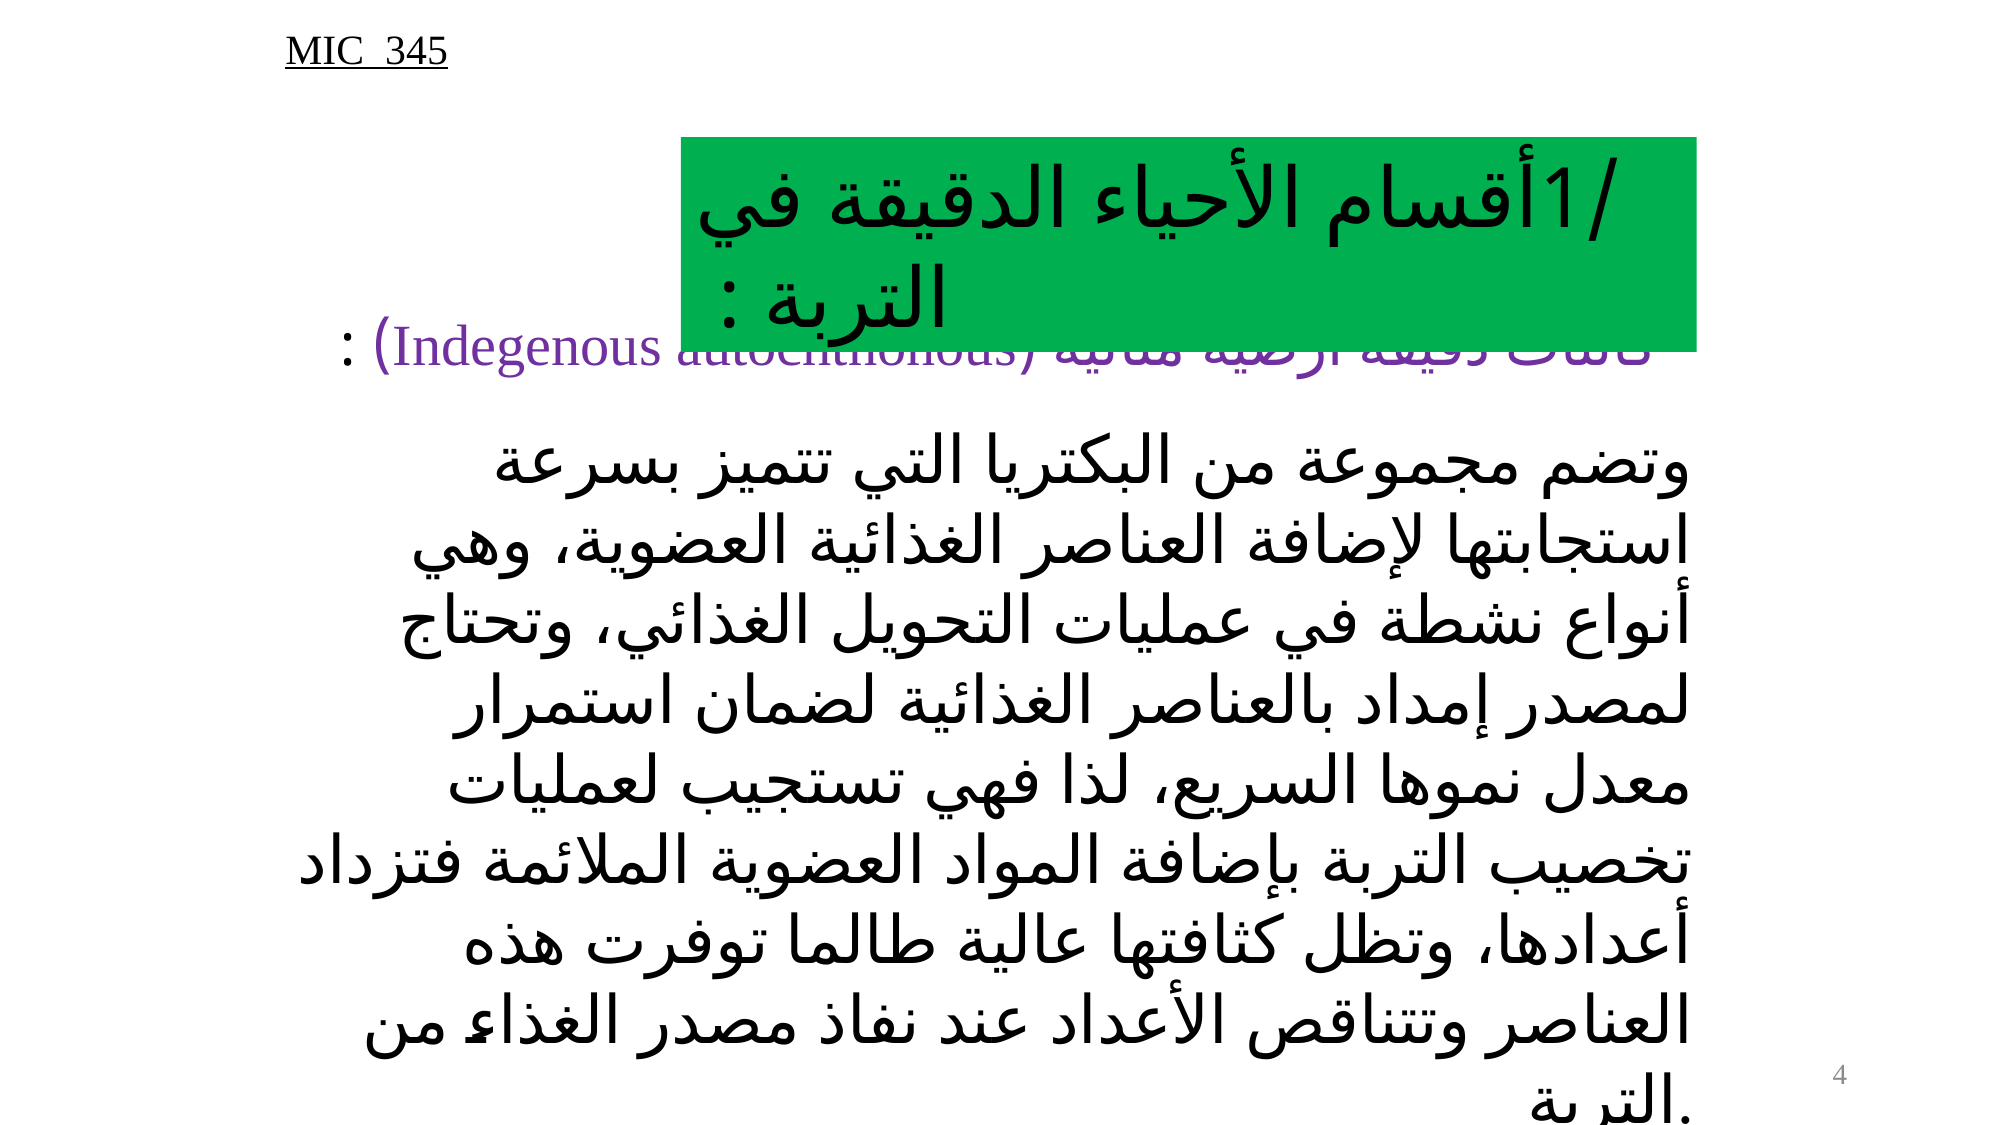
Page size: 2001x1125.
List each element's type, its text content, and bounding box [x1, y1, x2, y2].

slide_number 4 [1412, 1042, 1863, 1103]
text_box /1أقسام الأحياء الدقيقة في التربة : [680, 137, 1697, 352]
text_box كائنات دقيقة أرضية مثالية (Indegenous autochthonous) : وتضم مجموعة من البكتريا التي تتميز بسرعة استجابتها لإضافة العناصر الغذائية العضوية، وهي أنواع نشطة في عمليات التحويل الغذائي، وتحتاج لمصدر إمداد بالعناصر الغذائية لضمان استمرار معدل نموها السريع، لذا فهي تستجيب لعمليات تخصيب التربة بإضافة المواد العضوية الملائمة فتزداد أعدادها، وتظل كثافتها عالية طالما توفرت هذه العناصر وتتناقص الأعداد عند نفاذ مصدر الغذاء من التربة. [279, 220, 1709, 1125]
text_box MIC 345 [270, 0, 1721, 121]
